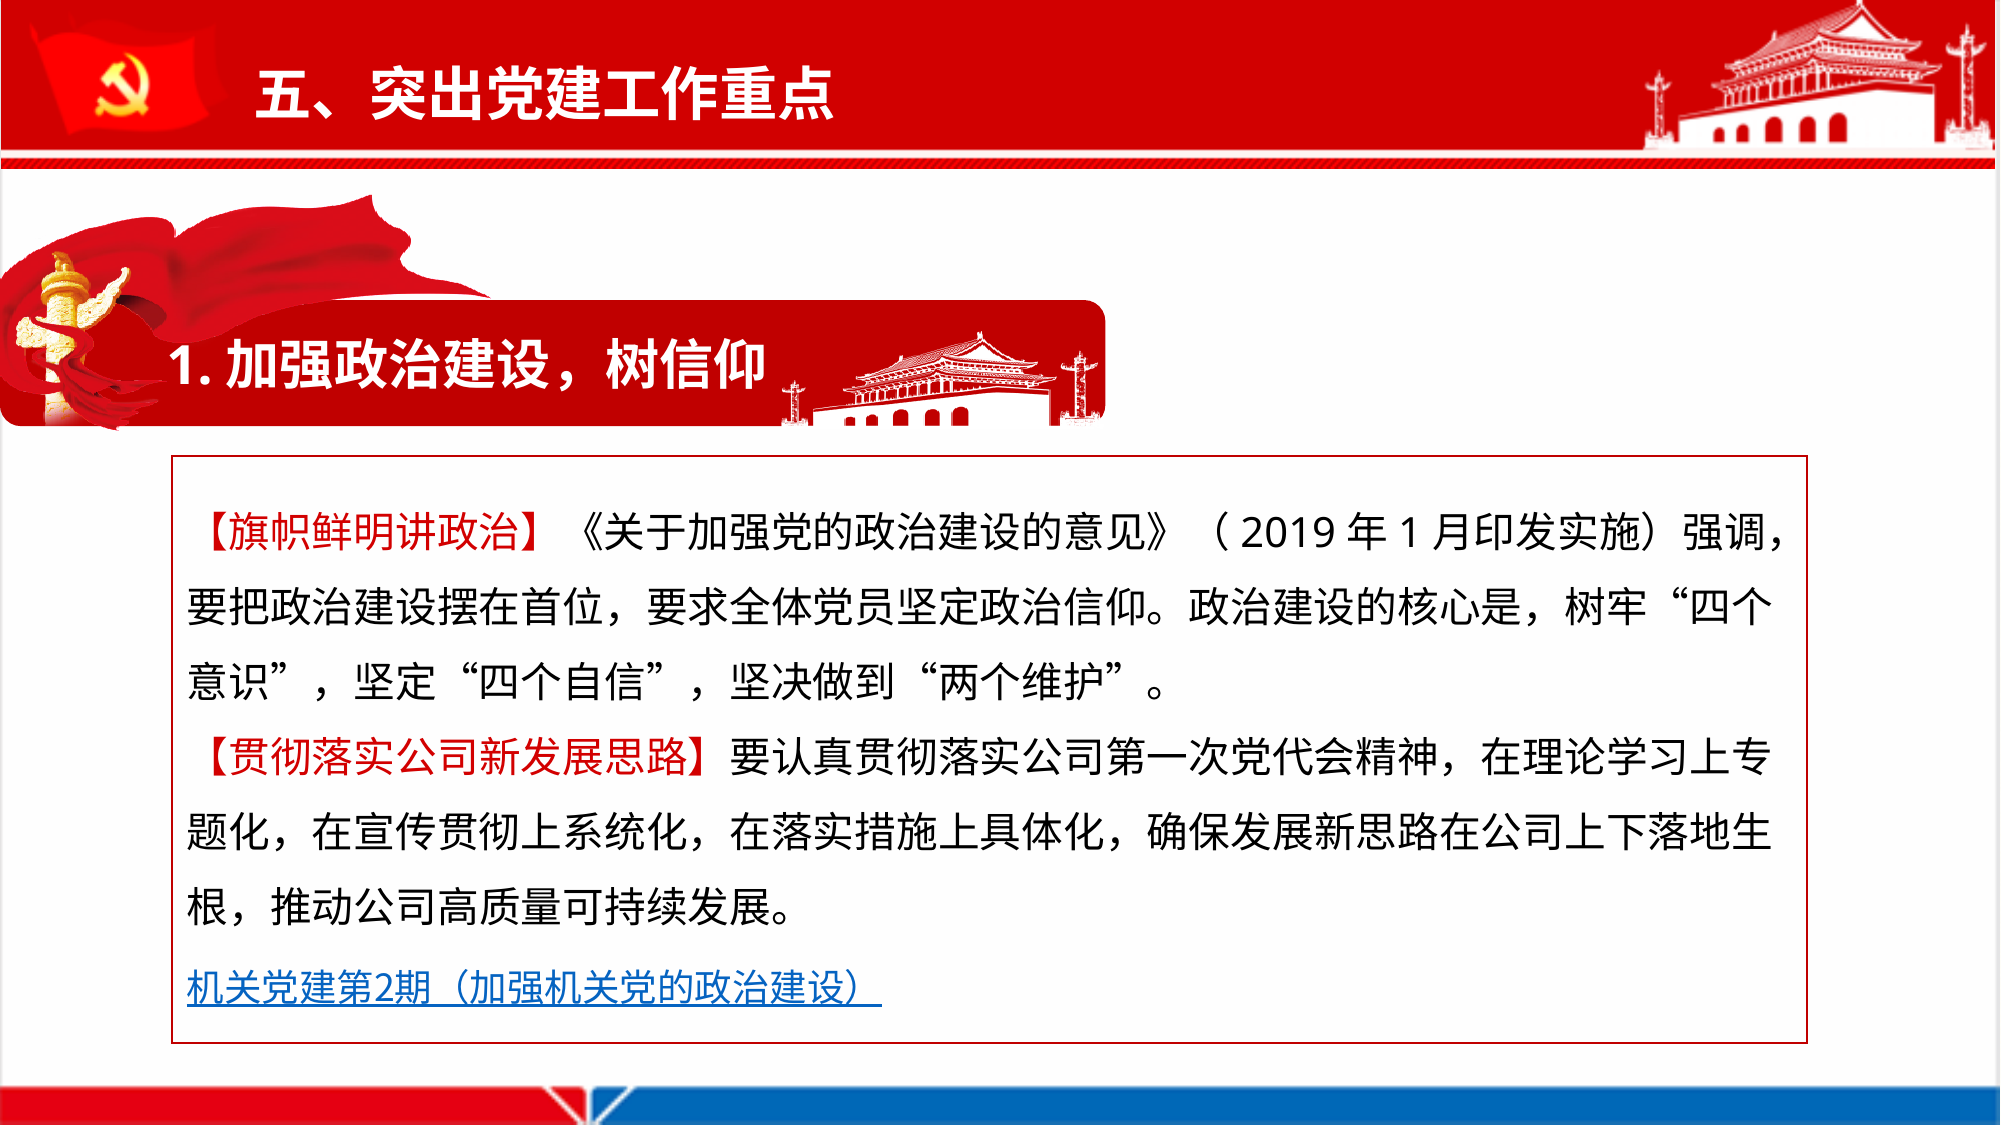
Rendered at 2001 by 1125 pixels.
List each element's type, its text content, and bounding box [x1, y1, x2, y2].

slide_number [1412, 1042, 1863, 1103]
picture [0, 0, 2001, 1125]
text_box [0, 173, 1106, 457]
text_box 【旗帜鲜明讲政治】《关于加强党的政治建设的意见》（2019年1月印发实施）强调，要把政治建设摆在首位，要求全体党员坚定政治信仰。政治建设的核心是，树牢“四个意识”，坚定“四个自信”，坚决做到“两个维护”。 【贯彻落实公司新发展思路】要认真贯彻落实公司第一次党代会精神，在理论学习上专题化，在宣传贯彻上系统化，在落实措施上具体化，确保发展新思路在公司上下落地生根，推动公司高质量可持续发展。 机关党建第2期（加强机关党的政治建设） [171, 456, 1808, 1043]
